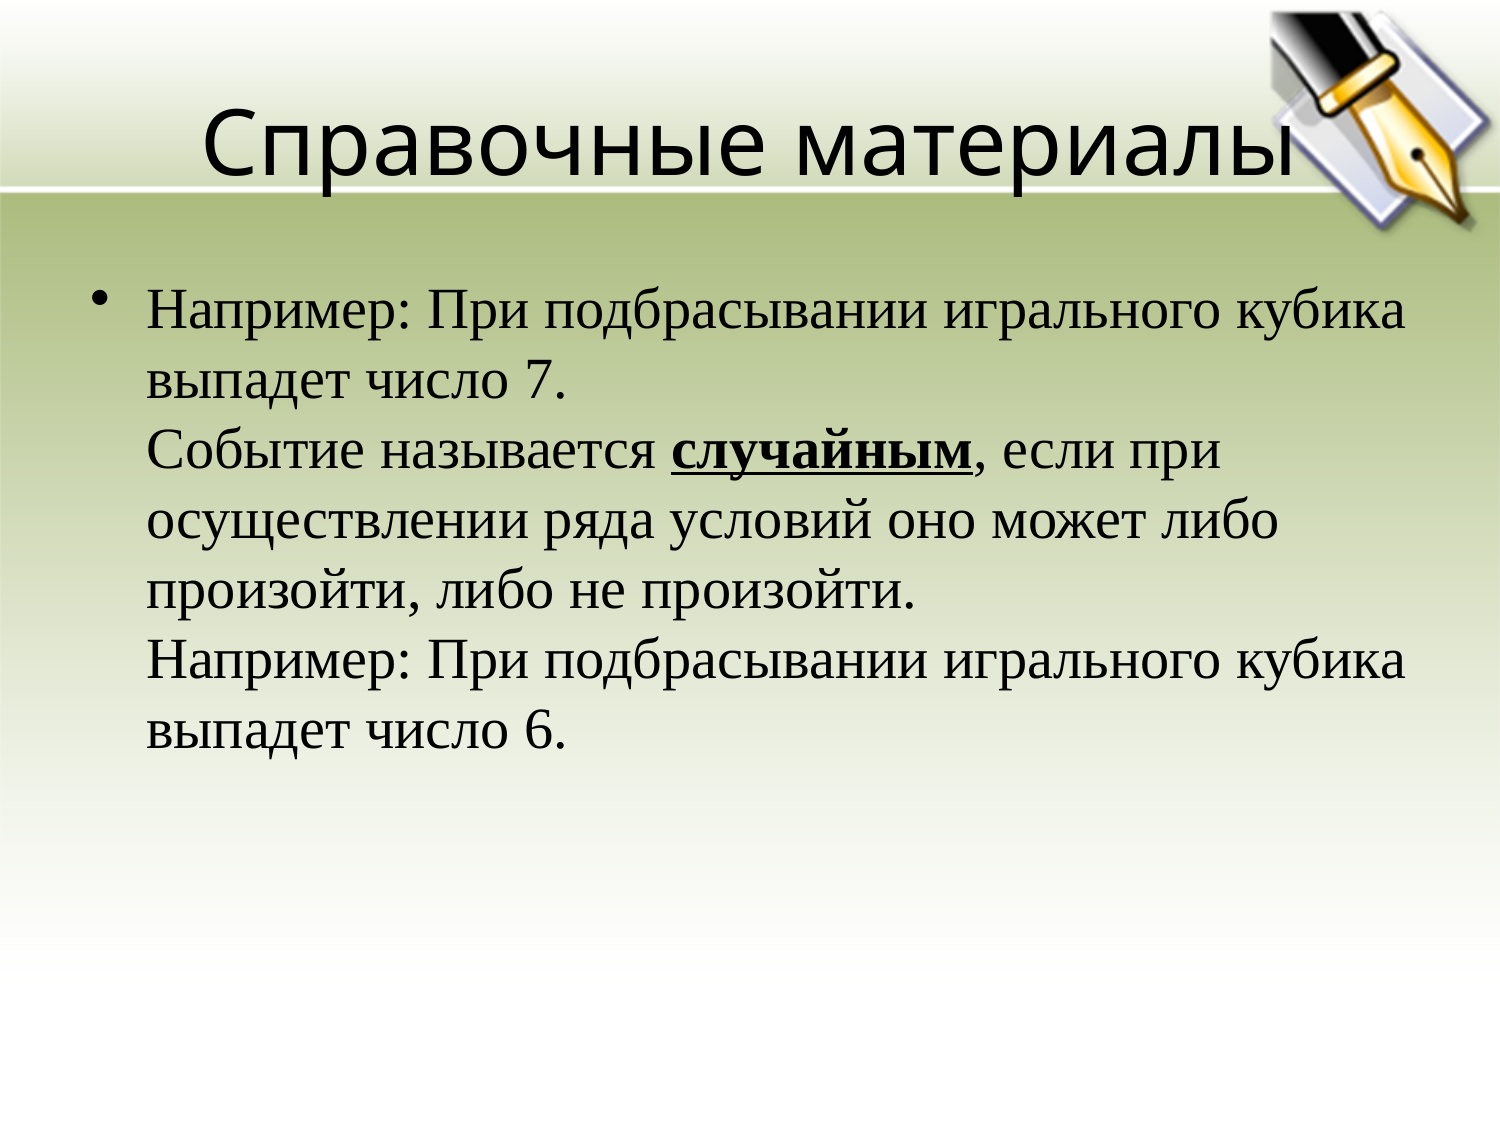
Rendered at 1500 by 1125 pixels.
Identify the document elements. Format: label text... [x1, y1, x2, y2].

title Справочные материалы [74, 44, 1426, 233]
picture [0, 0, 1500, 1125]
list Например: При подбрасывании игрального кубика выпадет число 7. Событие называется случайным, если при осуществлении ряда условий оно может либо произойти, либо не произойти. Например: При подбрасывании игрального кубика выпадет число 6. [74, 262, 1426, 1006]
